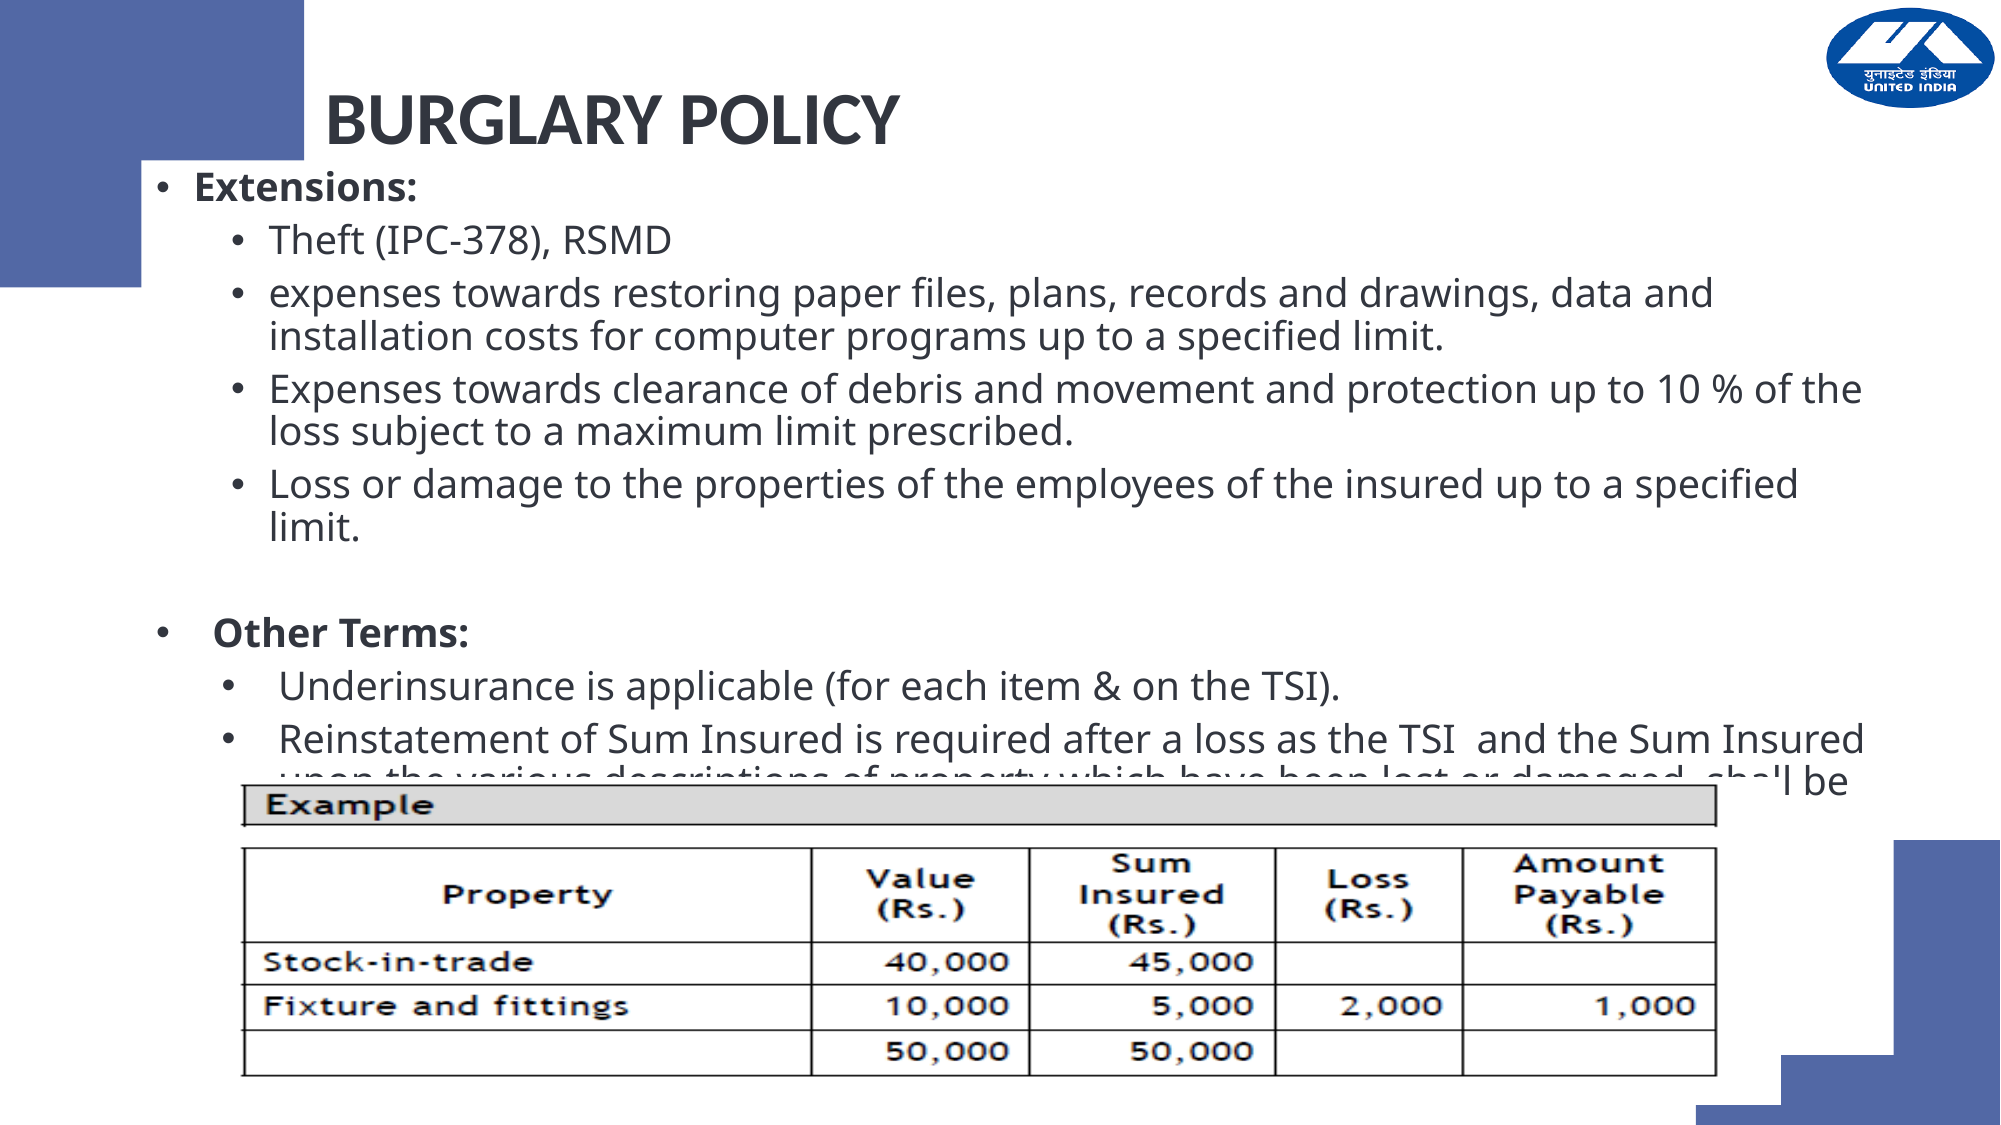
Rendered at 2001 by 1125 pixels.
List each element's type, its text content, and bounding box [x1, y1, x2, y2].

text_box BURGLARY POLICY [310, 72, 1545, 160]
text_box Extensions: Theft (IPC-378), RSMD expenses towards restoring paper files, plans, records and drawings, data and installation costs for computer programs up to a specified limit. Expenses towards clearance of debris and movement and protection up to 10 % of the loss subject to a maximum limit prescribed. Loss or damage to the properties of the employees of the insured up to a specified limit. Other Terms: Underinsurance is applicable (for each item & on the TSI). Reinstatement of Sum Insured is required after a loss as the TSI and the Sum Insured upon the various descriptions of property which have been lost or damaged, shall be reduced by the amount of loss or damage. [141, 160, 1894, 1055]
picture [1820, 3, 2000, 111]
picture [216, 777, 1781, 1105]
